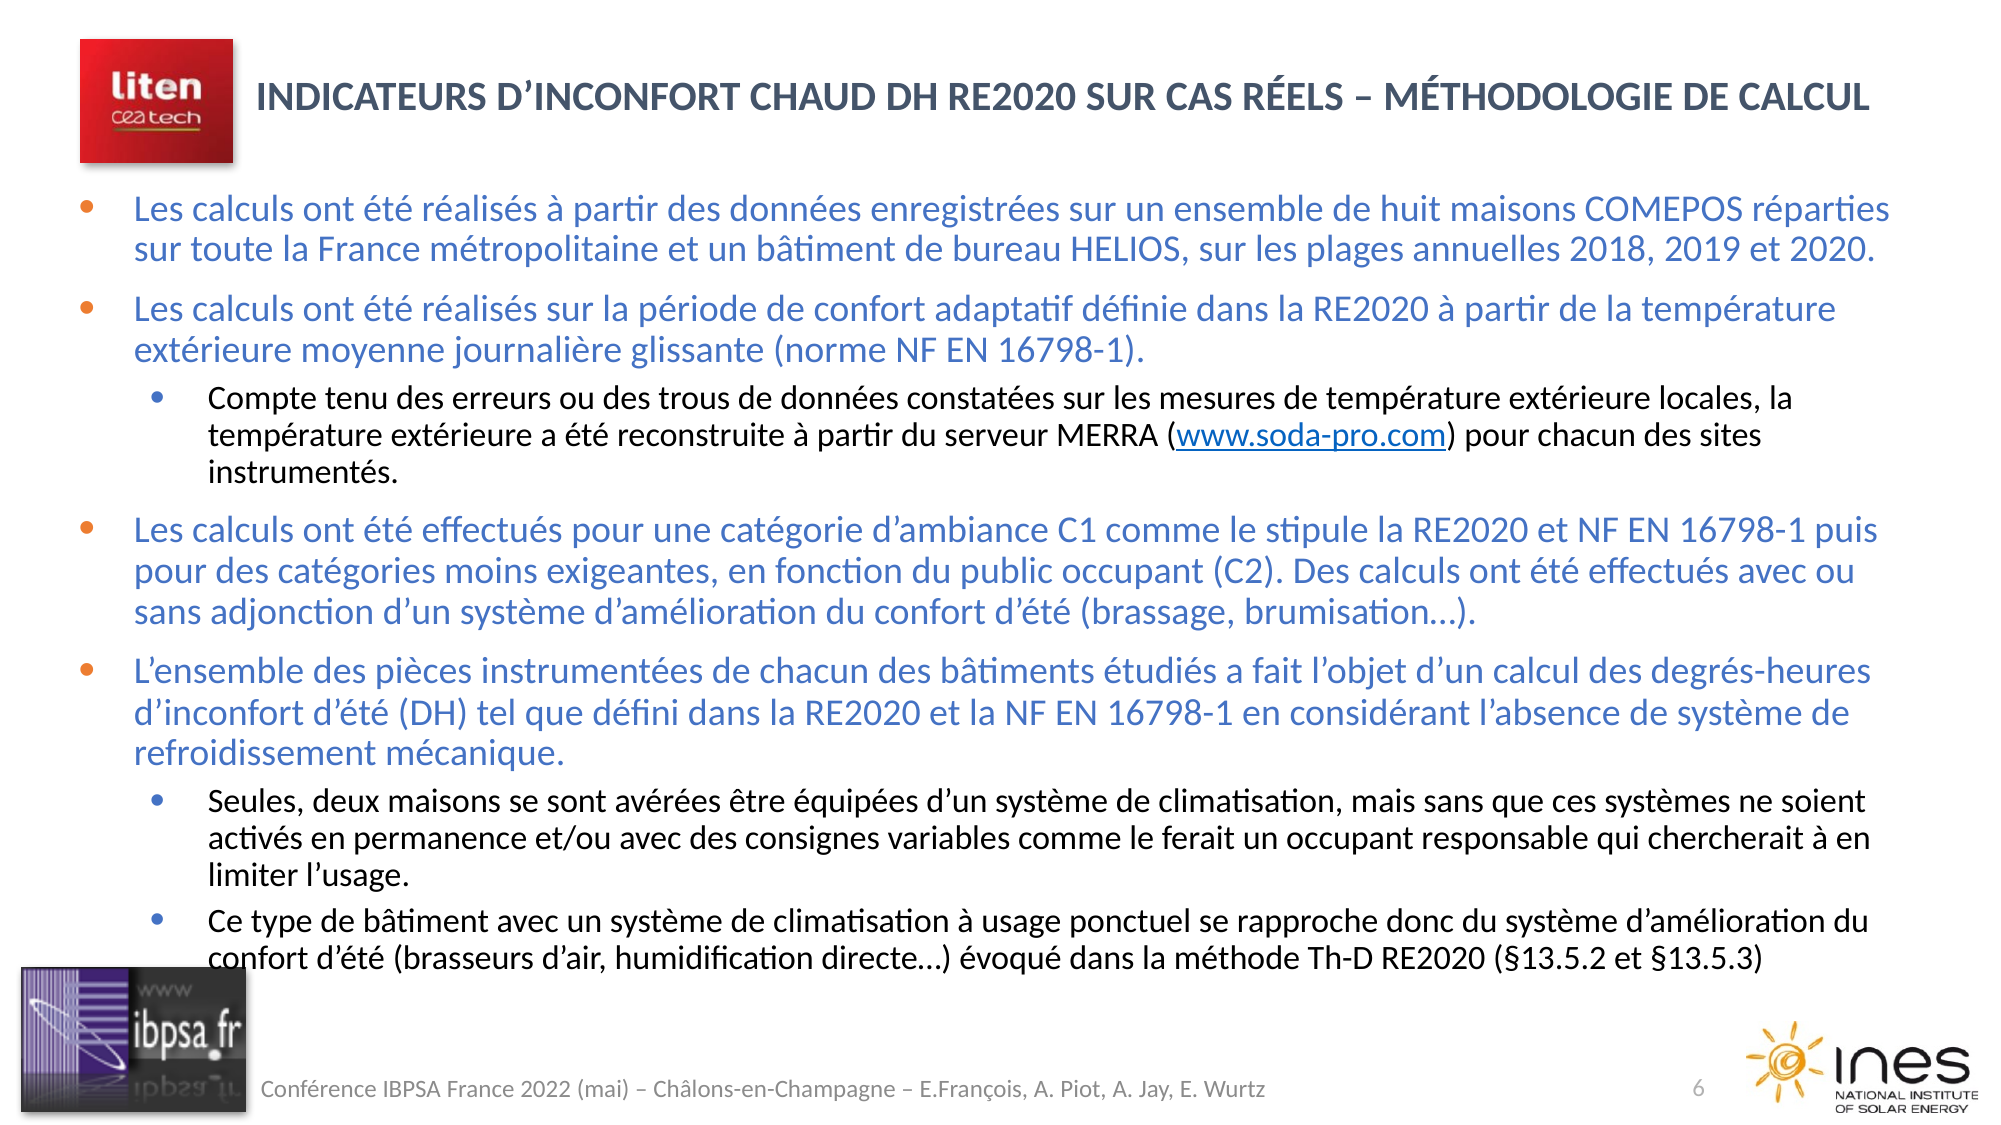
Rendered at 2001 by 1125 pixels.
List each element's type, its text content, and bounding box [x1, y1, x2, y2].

picture [21, 967, 246, 1112]
picture [1746, 1021, 1979, 1113]
list Indicateurs d’inconfort chaud DH RE2020 sur cas réels – Méthodologie de calcul [255, 33, 1922, 161]
slide_number 6 [1324, 1056, 1720, 1117]
picture [80, 39, 233, 163]
list Les calculs ont été réalisés à partir des données enregistrées sur un ensemble de huit maisons COMEPOS réparties sur toute la France métropolitaine et un bâtiment de bureau HELIOS, sur les plages annuelles 2018, 2019 et 2020. Les calculs ont été réalisés sur la période de confort adaptatif définie dans la RE2020 à partir de la température extérieure moyenne journalière glissante (norme NF EN 16798-1). Compte tenu des erreurs ou des trous de données constatées sur les mesures de température extérieure locales, la température extérieure a été reconstruite à partir du serveur MERRA (www.soda-pro.com) pour chacun des sites instrumentés. Les calculs ont été effectués pour une catégorie d’ambiance C1 comme le stipule la RE2020 et NF EN 16798-1 puis pour des catégories moins exigeantes, en fonction du public occupant (C2). Des calculs ont été effectués avec ou sans adjonction d’un système d’amélioration du confort d’été (brassage, brumisation…). L’ensemble des pièces instrumentées de chacun des bâtiments étudiés a fait l’objet d’un calcul des degrés-heures d’inconfort d’été (DH) tel que défini dans la RE2020 et la NF EN 16798-1 en considérant l’absence de système de refroidissement mécanique. Seules, deux maisons se sont avérées être équipées d’un système de climatisation, mais sans que ces systèmes ne soient activés en permanence et/ou avec des consignes variables comme le ferait un occupant responsable qui chercherait à en limiter l’usage. Ce type de bâtiment avec un système de climatisation à usage ponctuel se rapproche donc du système d’amélioration du confort d’été (brasseurs d’air, humidification directe…) évoqué dans la méthode Th-D RE2020 (§13.5.2 et §13.5.3) [78, 188, 1922, 983]
